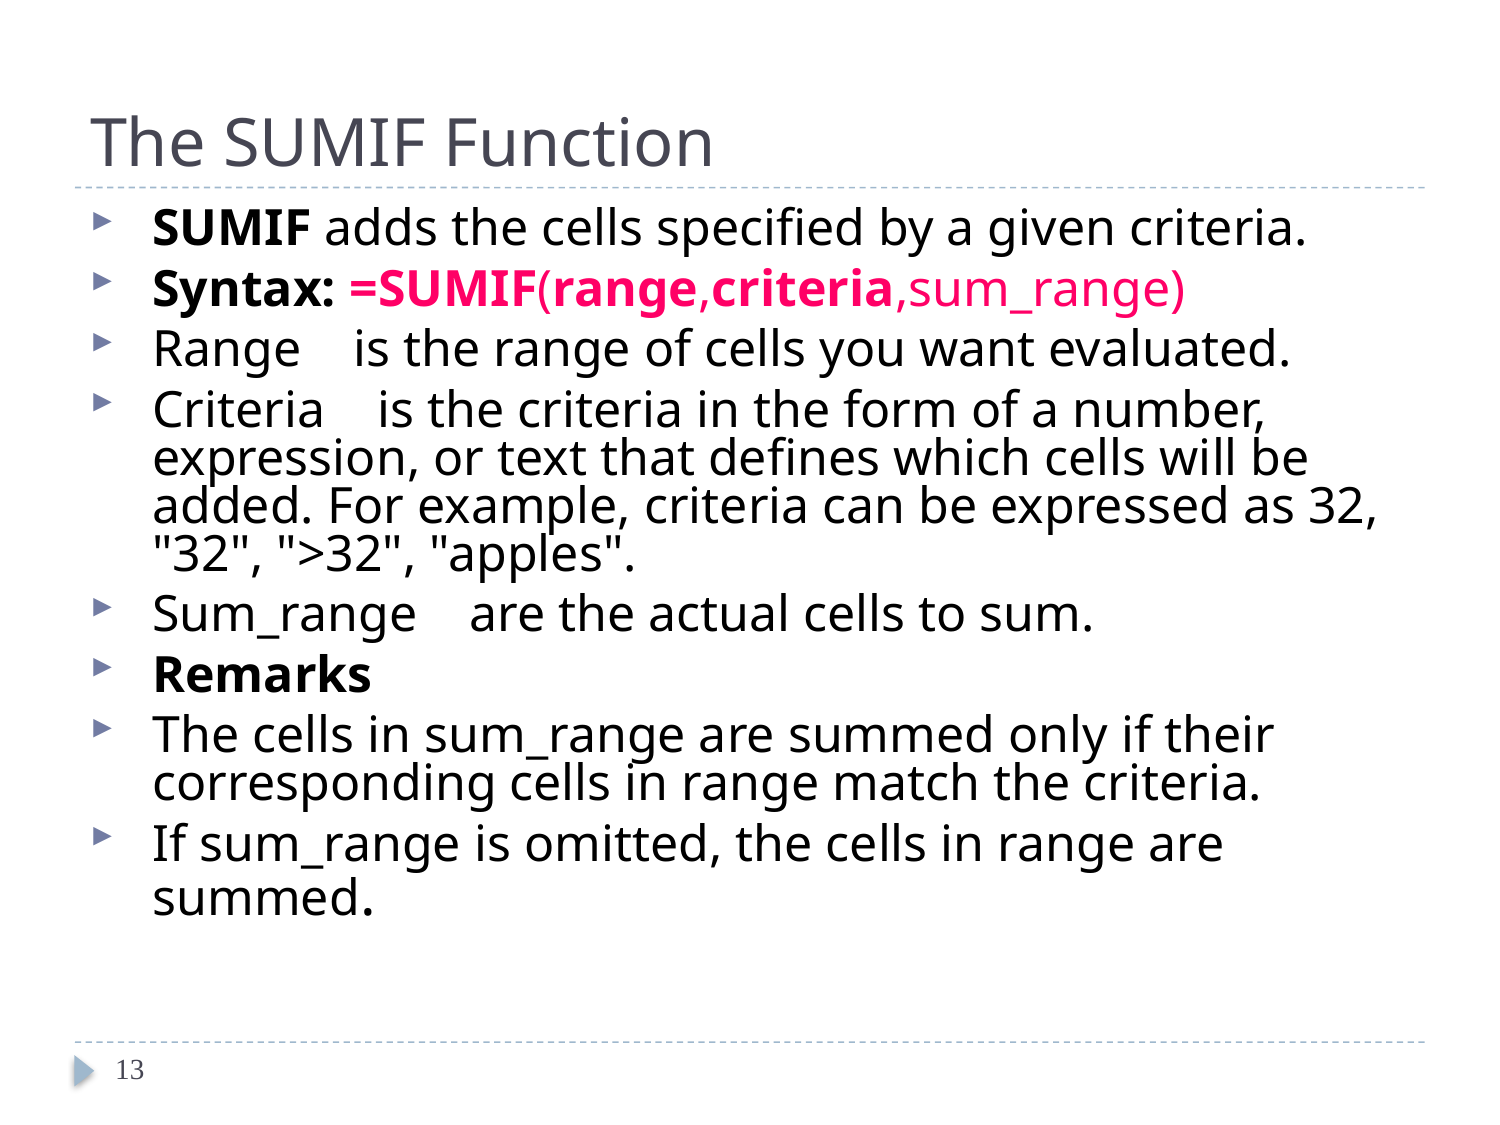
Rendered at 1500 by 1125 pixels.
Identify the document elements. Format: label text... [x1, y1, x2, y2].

title The SUMIF Function [74, 24, 1426, 188]
list SUMIF adds the cells specified by a given criteria. Syntax: =SUMIF(range,criteria,sum_range) Range is the range of cells you want evaluated. Criteria is the criteria in the form of a number, expression, or text that defines which cells will be added. For example, criteria can be expressed as 32, "32", ">32", "apples". Sum_range are the actual cells to sum. Remarks The cells in sum_range are summed only if their corresponding cells in range match the criteria. If sum_range is omitted, the cells in range are summed. [74, 199, 1426, 1011]
slide_number 13 [100, 1042, 426, 1103]
